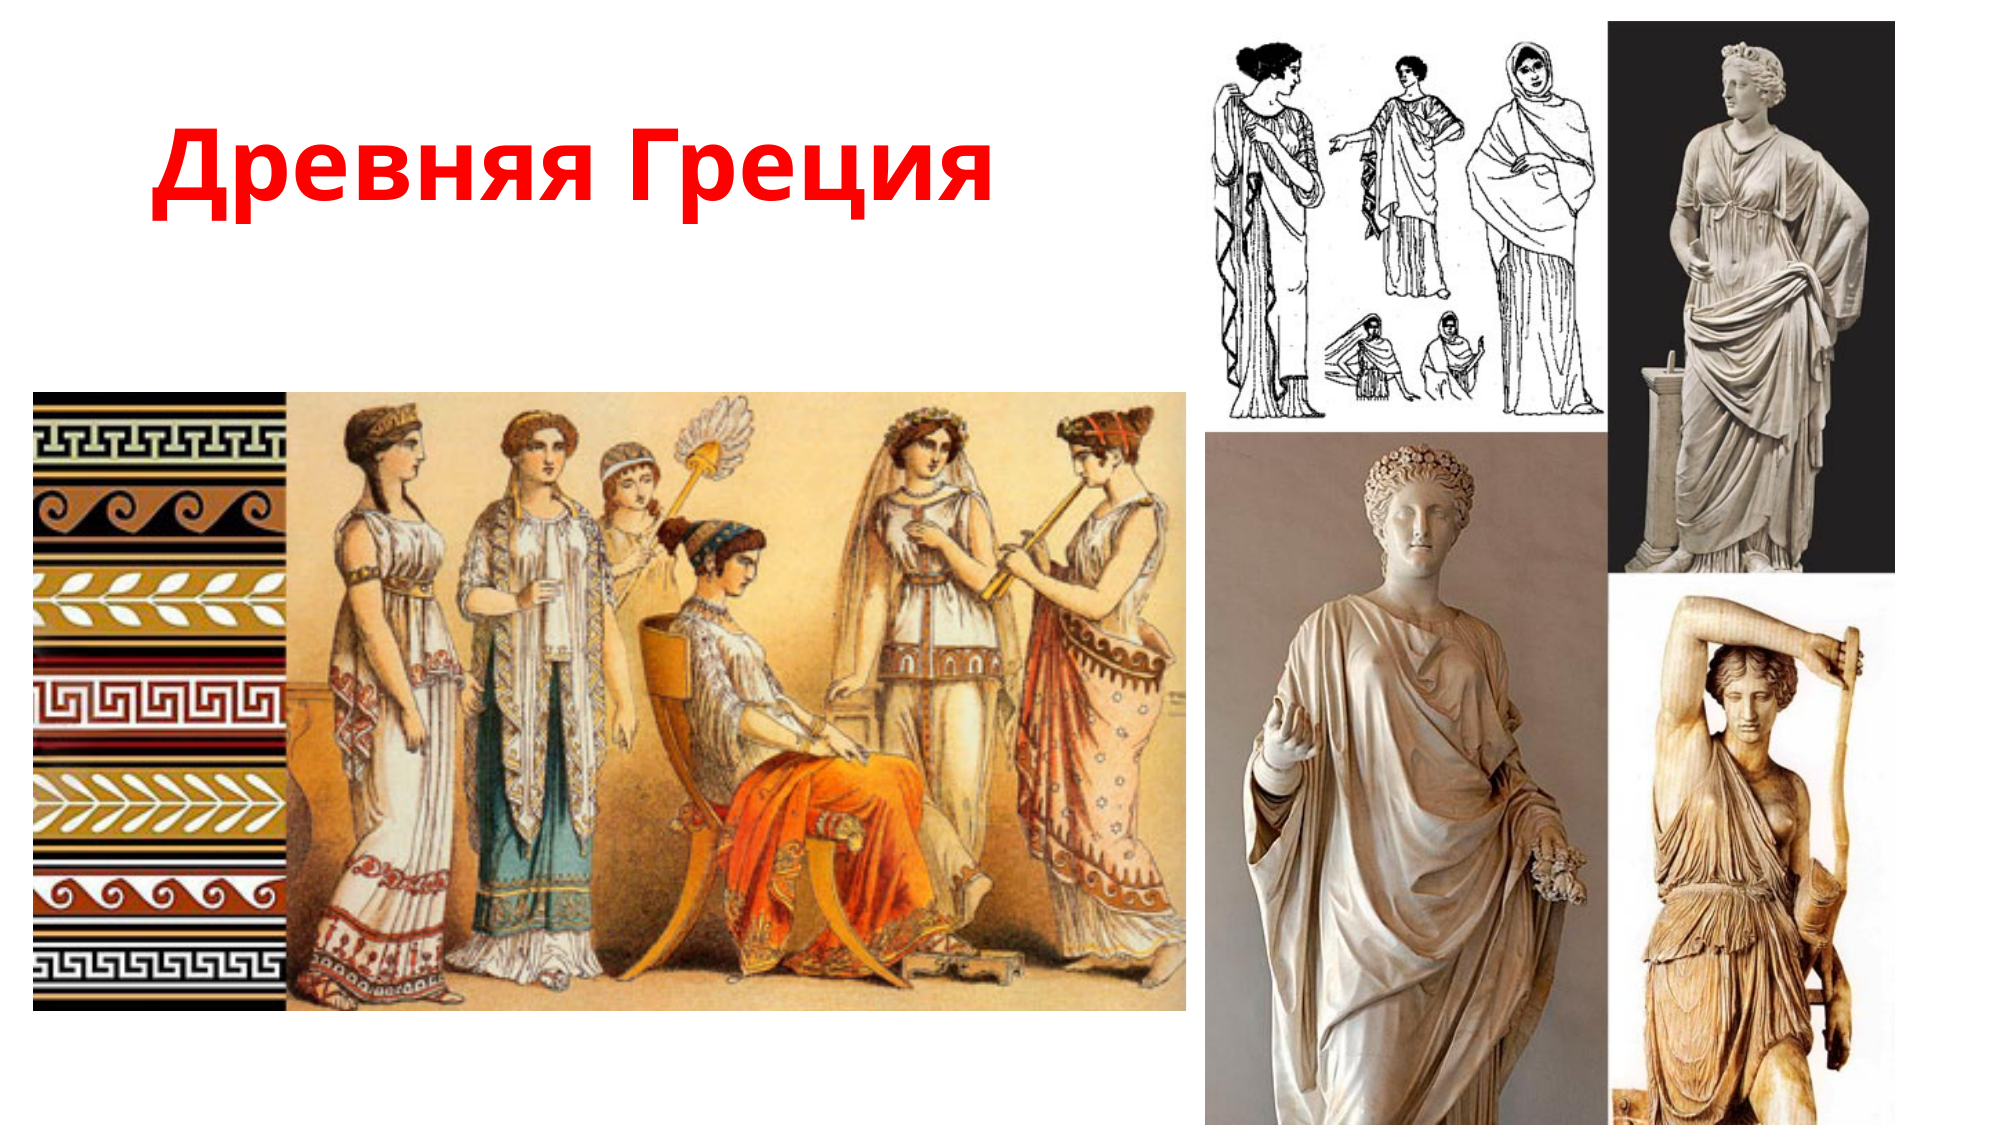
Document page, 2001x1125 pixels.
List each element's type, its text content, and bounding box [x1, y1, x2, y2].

title Древняя Греция [137, 59, 1205, 278]
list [33, 392, 1187, 1011]
picture [1205, 21, 1895, 1125]
